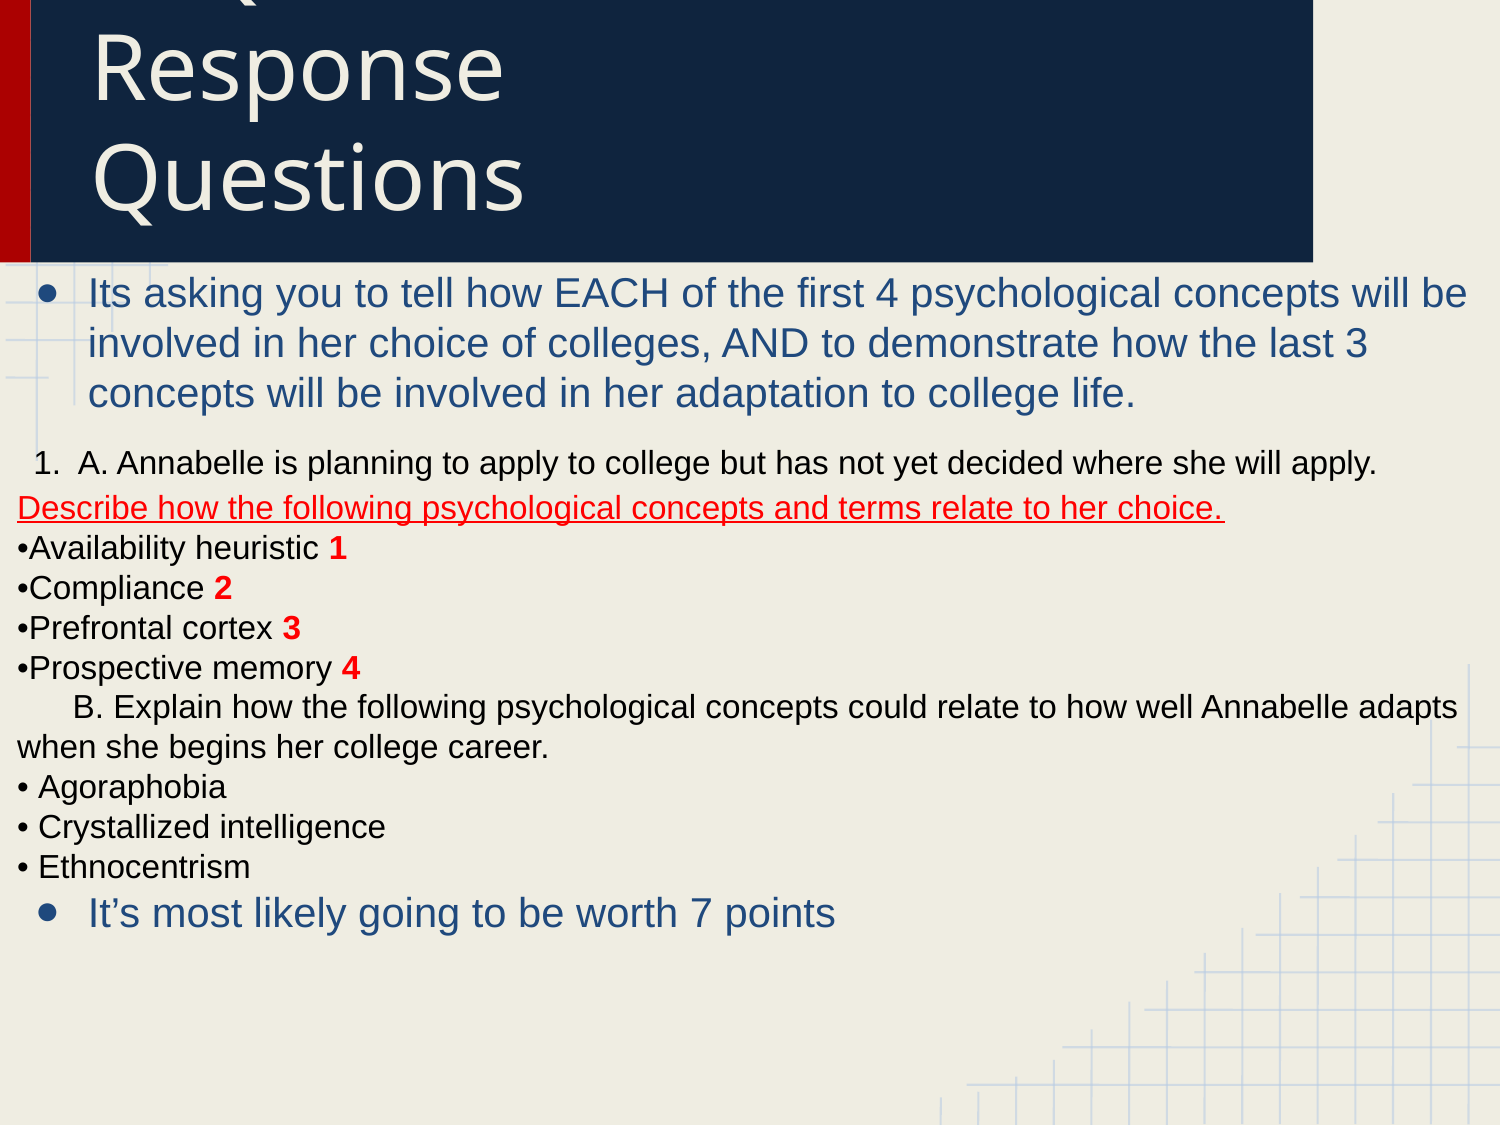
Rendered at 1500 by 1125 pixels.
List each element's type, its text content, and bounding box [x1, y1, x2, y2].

title FRQs-Free Response Questions [75, 22, 973, 244]
list Its asking you to tell how EACH of the first 4 psychological concepts will be involved in her choice of colleges, AND to demonstrate how the last 3 concepts will be involved in her adaptation to college life. 1. A. Annabelle is planning to apply to college but has not yet decided where she will apply. Describe how the following psychological concepts and terms relate to her choice. •Availability heuristic 1 •Compliance 2 •Prefrontal cortex 3 •Prospective memory 4 B. Explain how the following psychological concepts could relate to how well Annabelle adapts when she begins her college career. • Agoraphobia • Crystallized intelligence • Ethnocentrism It’s most likely going to be worth 7 points [2, 251, 1500, 1071]
